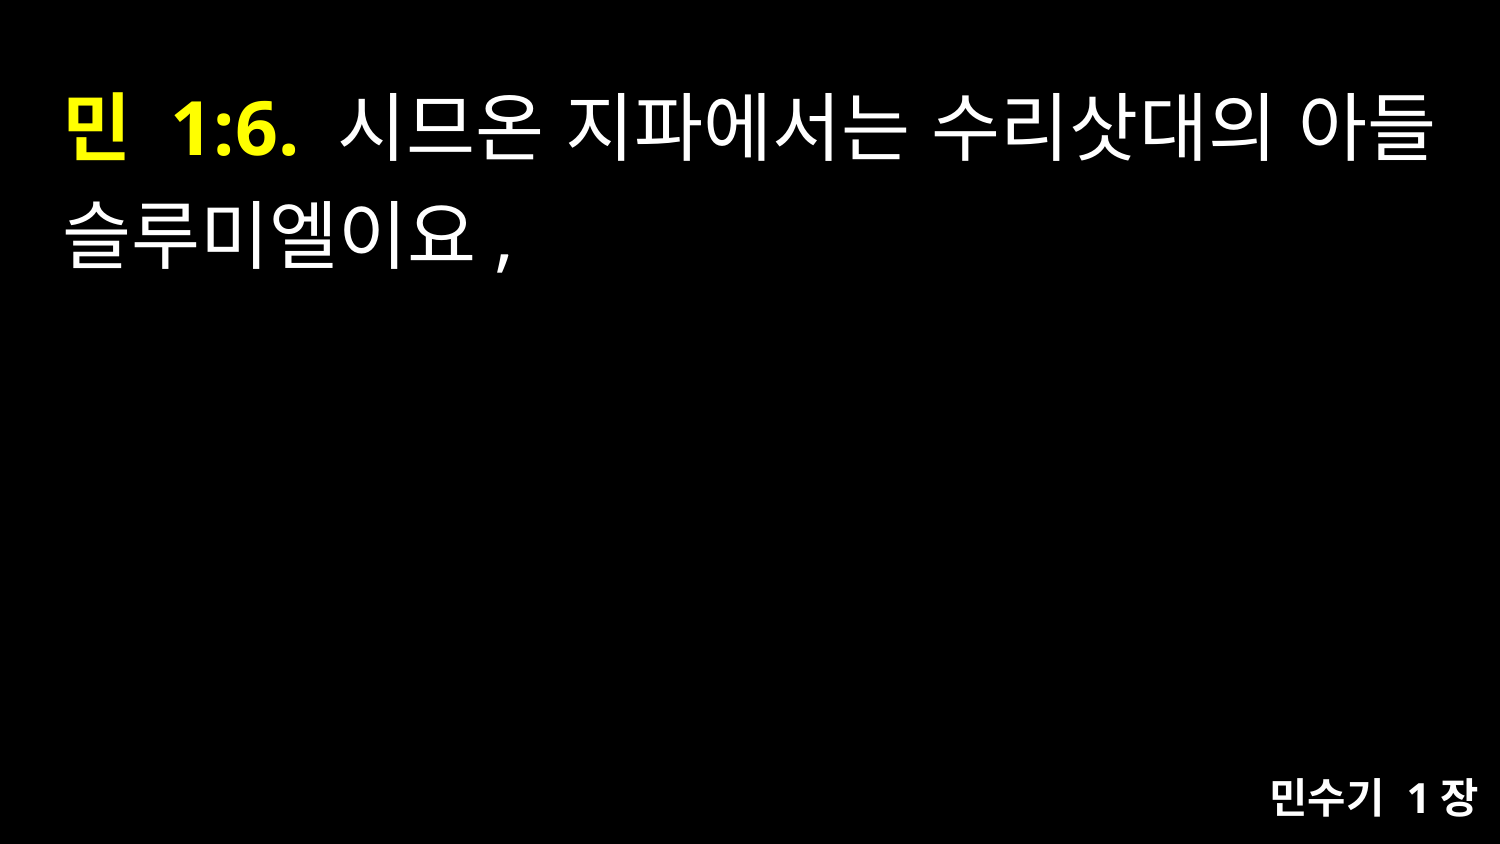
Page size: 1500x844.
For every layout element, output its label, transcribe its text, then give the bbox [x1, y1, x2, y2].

subtitle 민수기 1장 [916, 770, 1500, 844]
title 민 1:6. 시므온 지파에서는 수리삿대의 아들 슬루미엘이요, [0, 0, 1500, 844]
